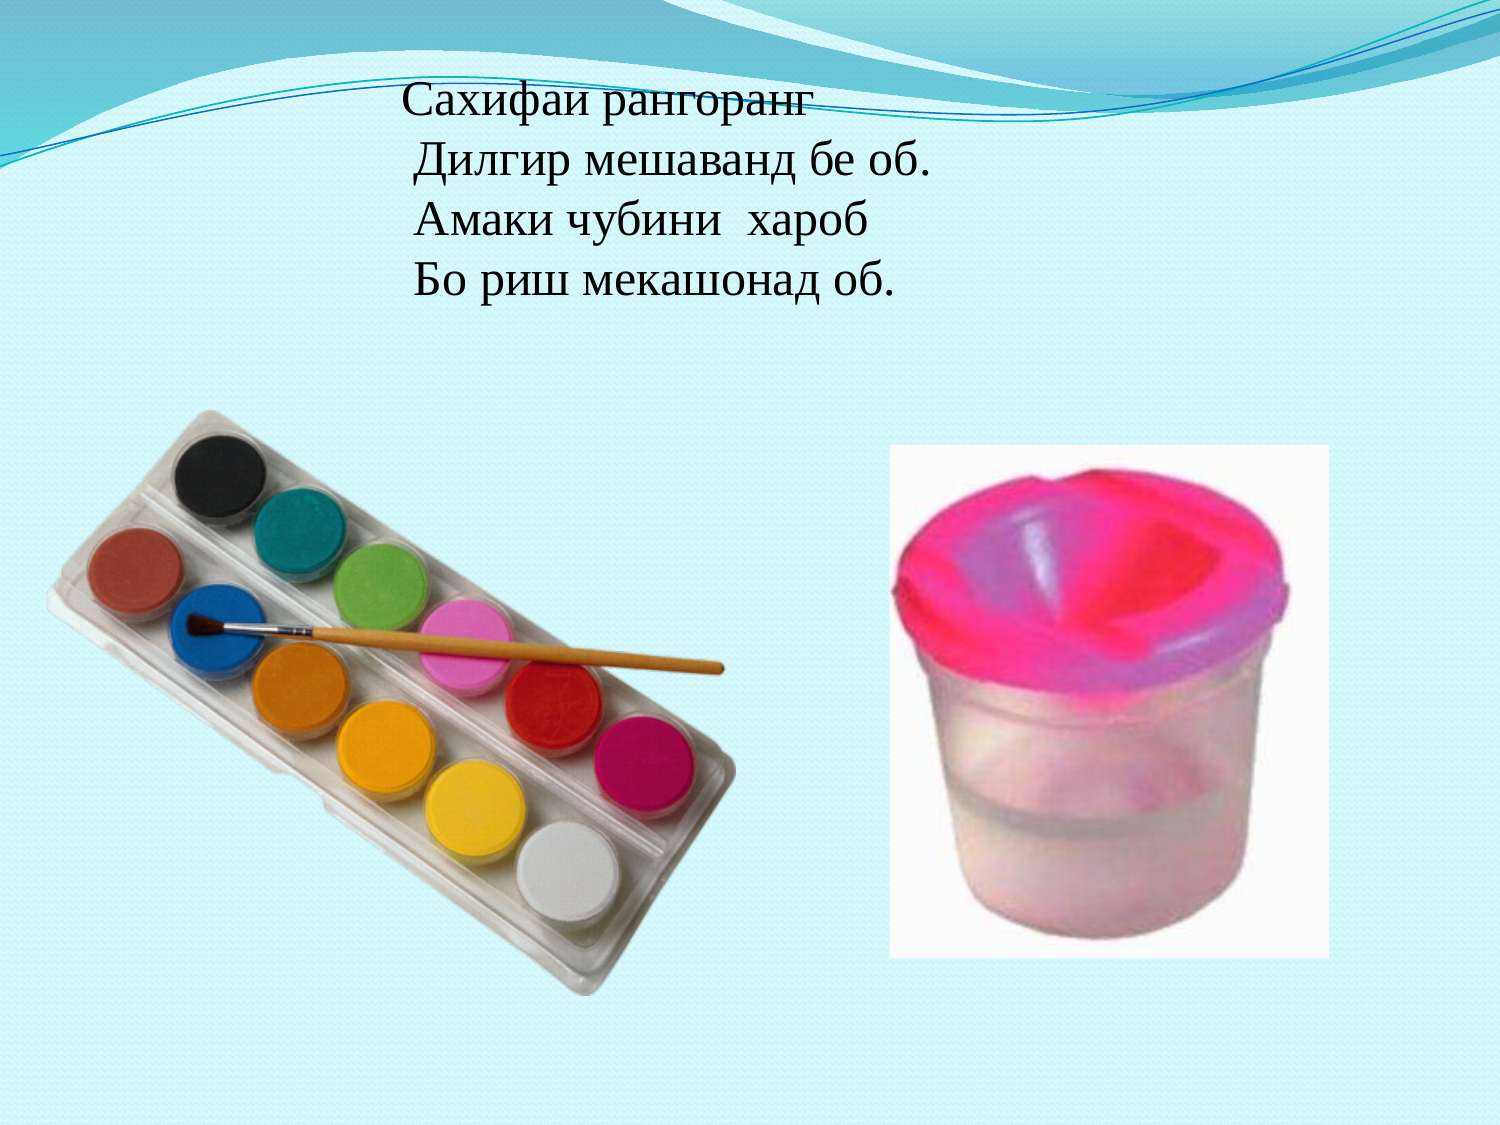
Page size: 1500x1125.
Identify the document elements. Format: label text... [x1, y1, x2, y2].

picture [46, 409, 736, 997]
picture [890, 445, 1329, 958]
text_box Сахифаи рангоранг Дилгир мешаванд бе об. Амаки чубини хароб Бо риш мекашонад об. [386, 58, 1137, 314]
